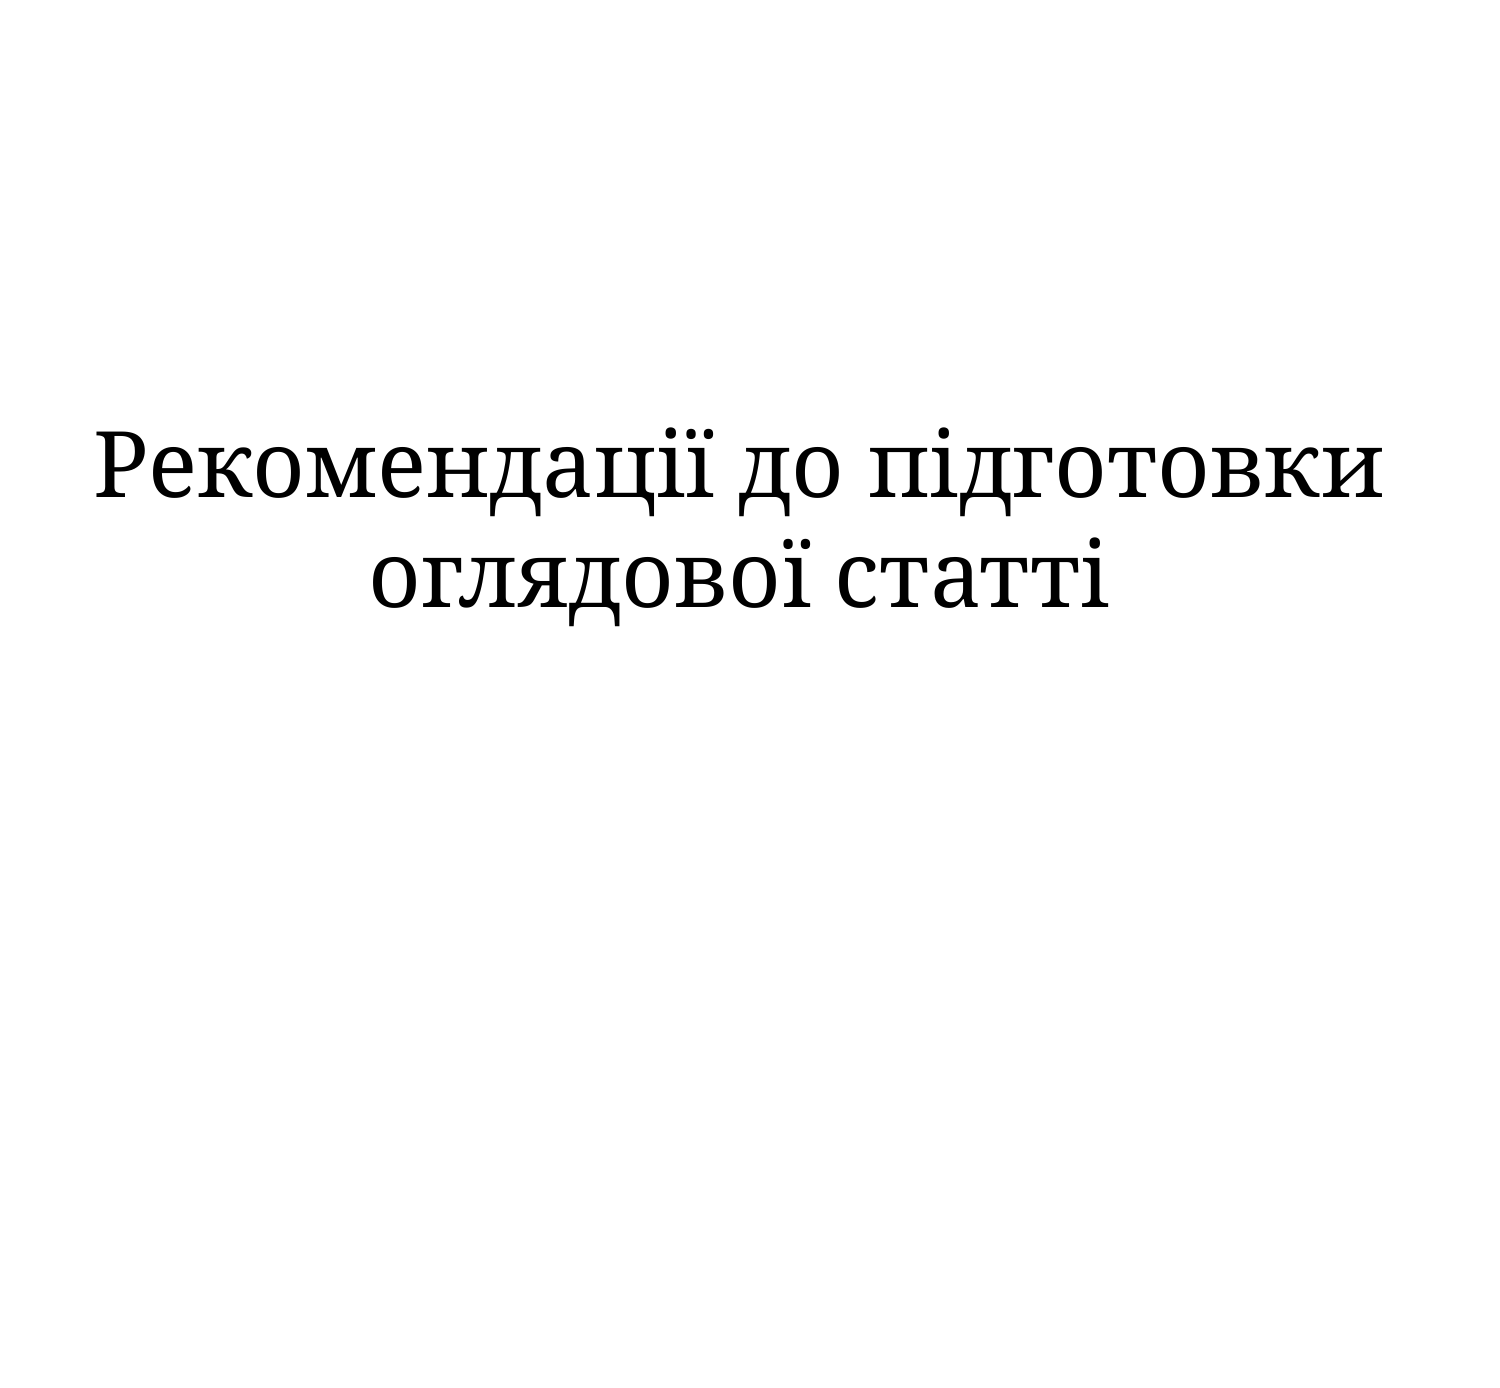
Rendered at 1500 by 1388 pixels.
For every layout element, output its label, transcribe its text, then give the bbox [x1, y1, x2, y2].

title Рекомендації до підготовки оглядової статті [2, 406, 1477, 629]
